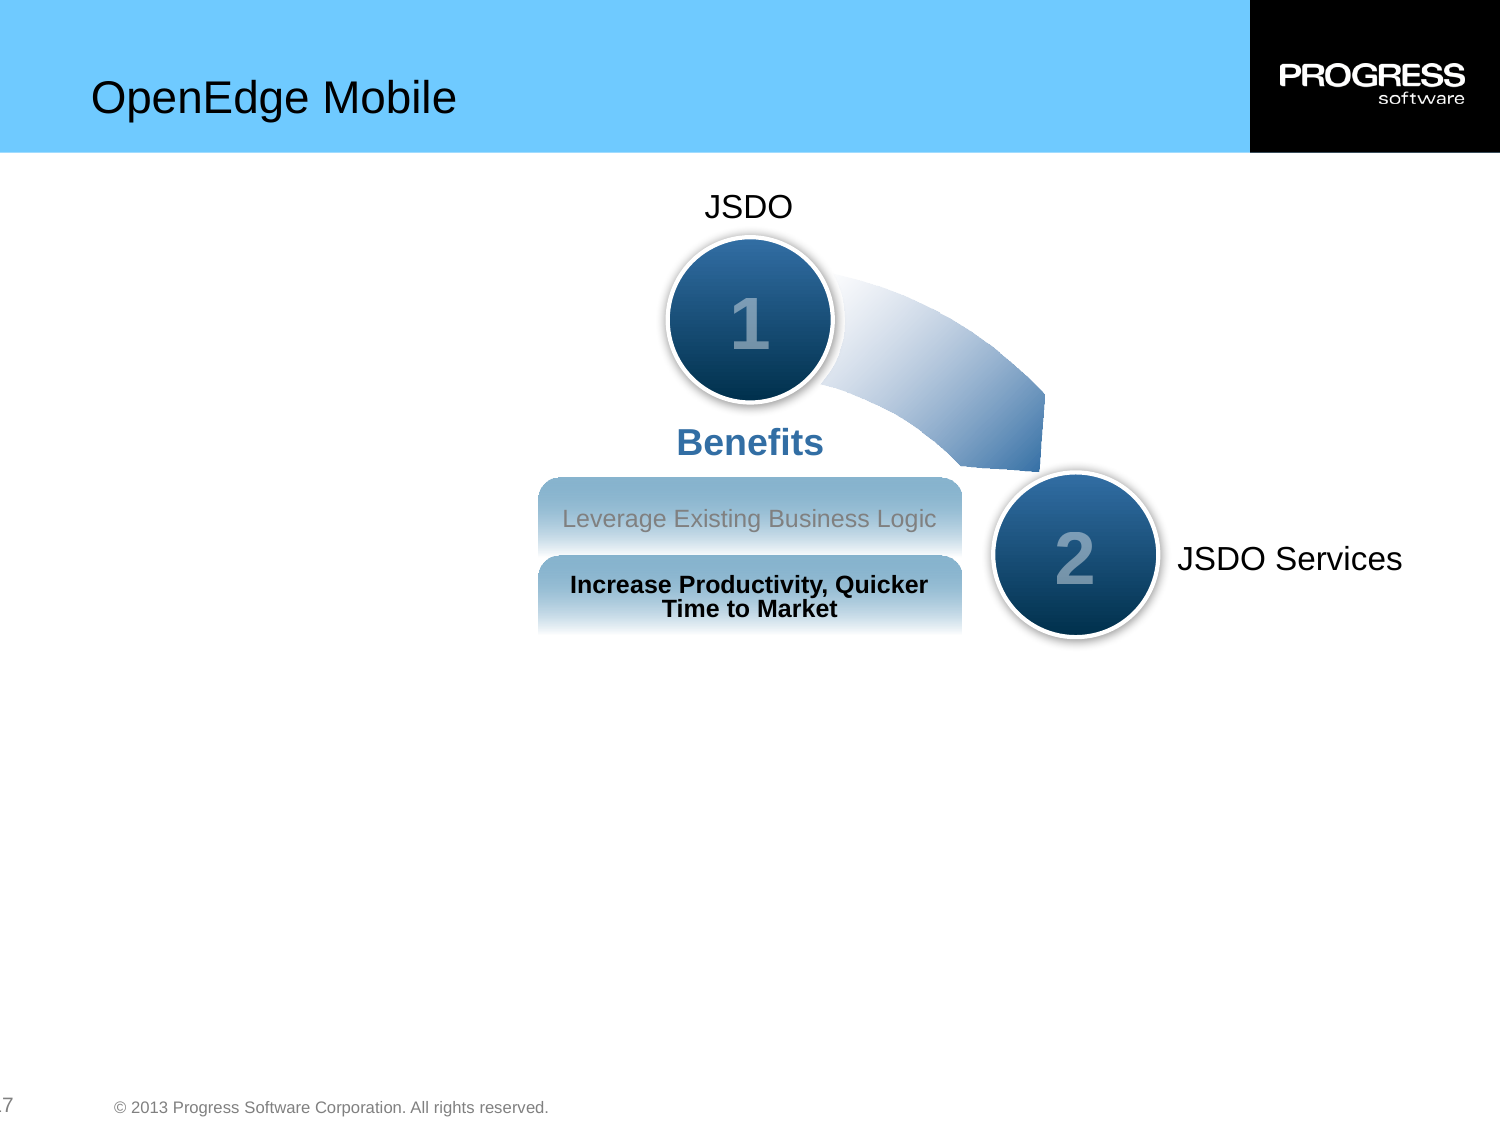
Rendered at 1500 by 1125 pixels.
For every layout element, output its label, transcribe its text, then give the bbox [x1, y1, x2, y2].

text_box JSDO Services [1162, 530, 1500, 585]
text_box 1 [667, 237, 833, 403]
text_box Leverage Existing Business Logic [538, 477, 962, 558]
picture [1280, 63, 1465, 104]
text_box JSDO [580, 177, 918, 233]
title OpenEdge Mobile [75, 64, 1201, 132]
text_box Increase Productivity, Quicker Time to Market [538, 555, 962, 636]
text_box [820, 273, 1044, 472]
text_box Benefits [661, 418, 840, 470]
text_box 2 [993, 472, 1159, 638]
